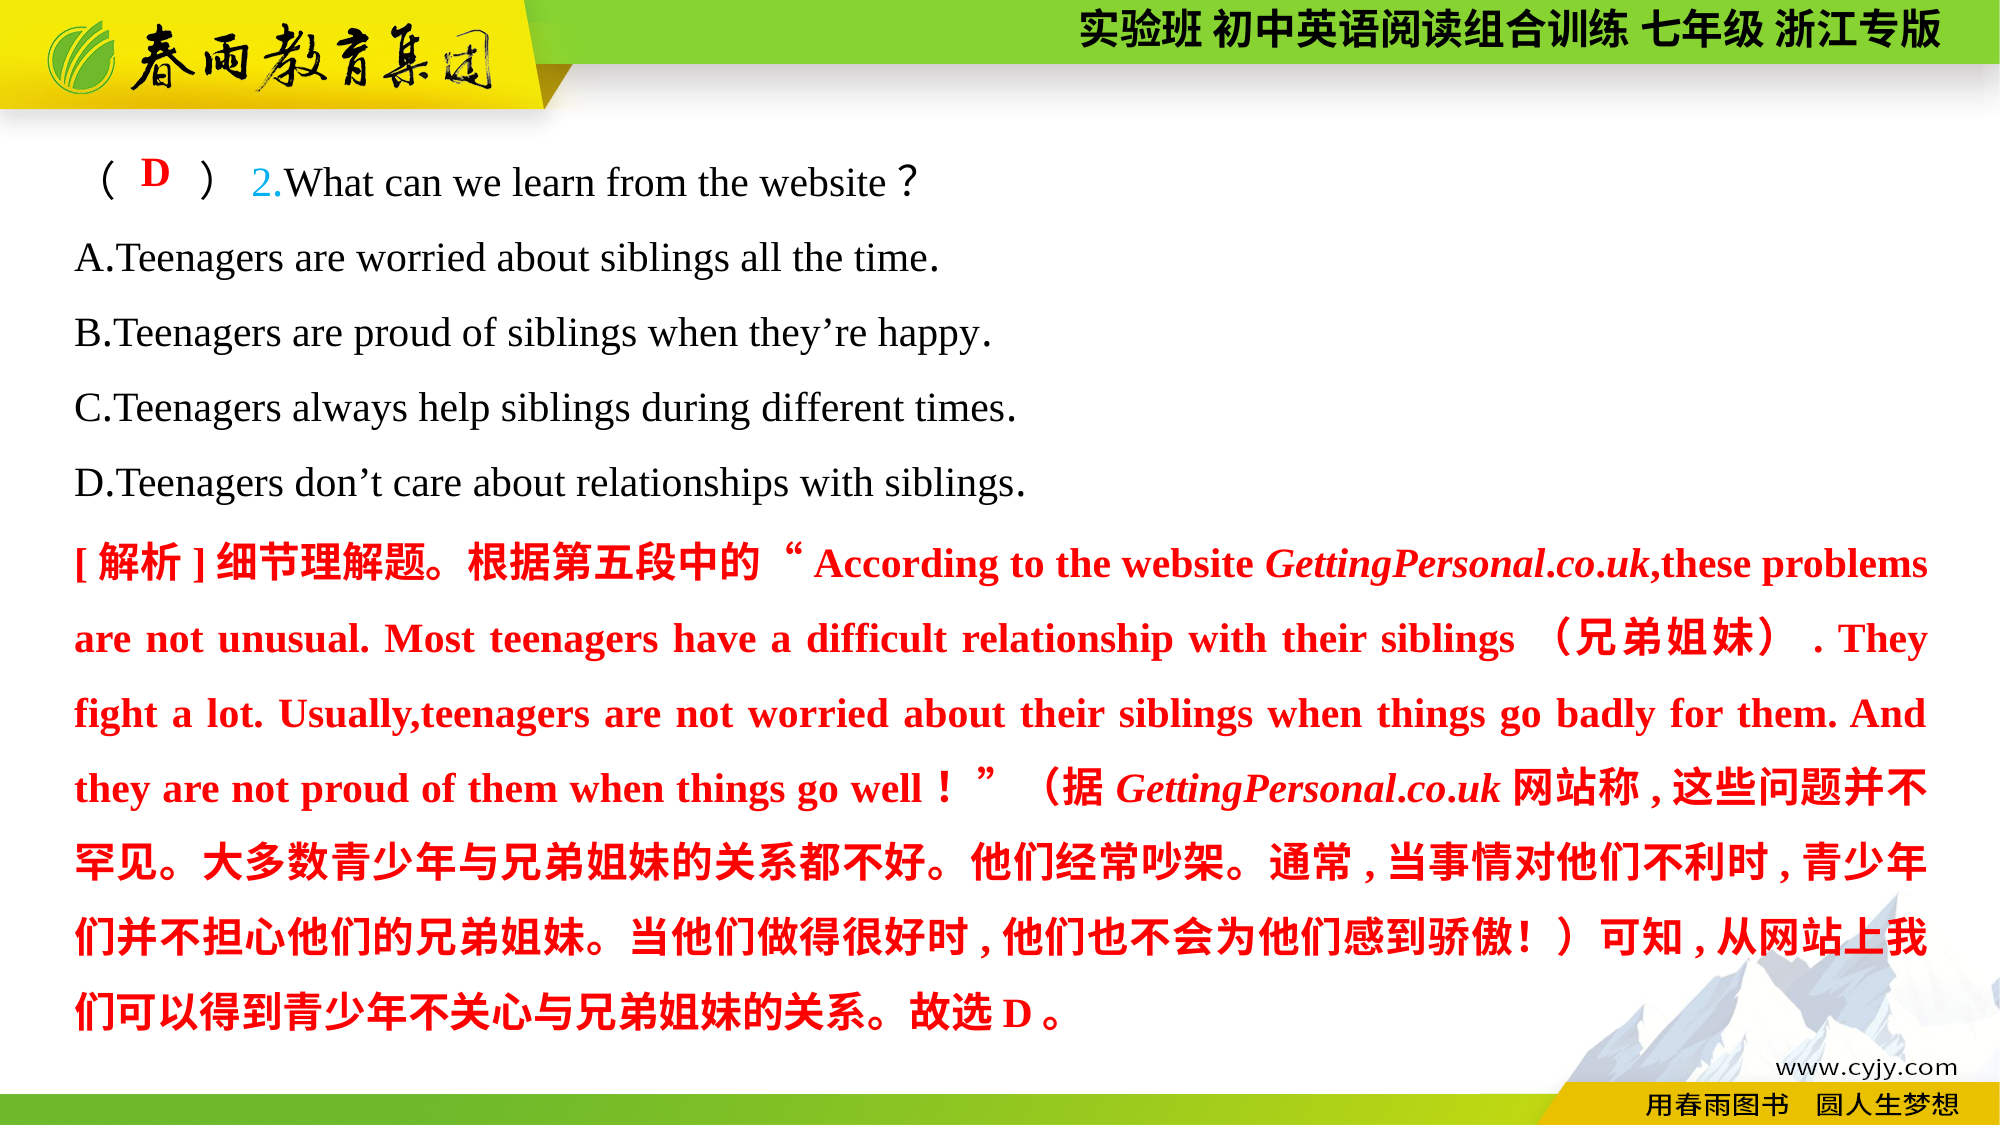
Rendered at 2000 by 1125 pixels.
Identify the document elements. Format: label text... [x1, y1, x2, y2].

picture [0, 0, 2000, 1125]
list （ ）2.What can we learn from the website？ A.Teenagers are worried about siblings all the time. B.Teenagers are proud of siblings when they’re happy. C.Teenagers always help siblings during different times. D.Teenagers don’t care about relationships with siblings. [59, 122, 1944, 503]
text_box [解析]细节理解题。根据第五段中的“According to the website GettingPersonal.co.uk,these problems are not unusual. Most teenagers have a difficult relationship with their siblings（兄弟姐妹）. They fight a lot. Usually,teenagers are not worried about their siblings when things go badly for them. And they are not proud of them when things go well！”（据GettingPersonal.co.uk网站称,这些问题并不罕见。大多数青少年与兄弟姐妹的关系都不好。他们经常吵架。通常,当事情对他们不利时,青少年们并不担心他们的兄弟姐妹。当他们做得很好时,他们也不会为他们感到骄傲！）可知,从网站上我们可以得到青少年不关心与兄弟姐妹的关系。故选D。 [59, 503, 1944, 1044]
text_box D [126, 137, 186, 202]
